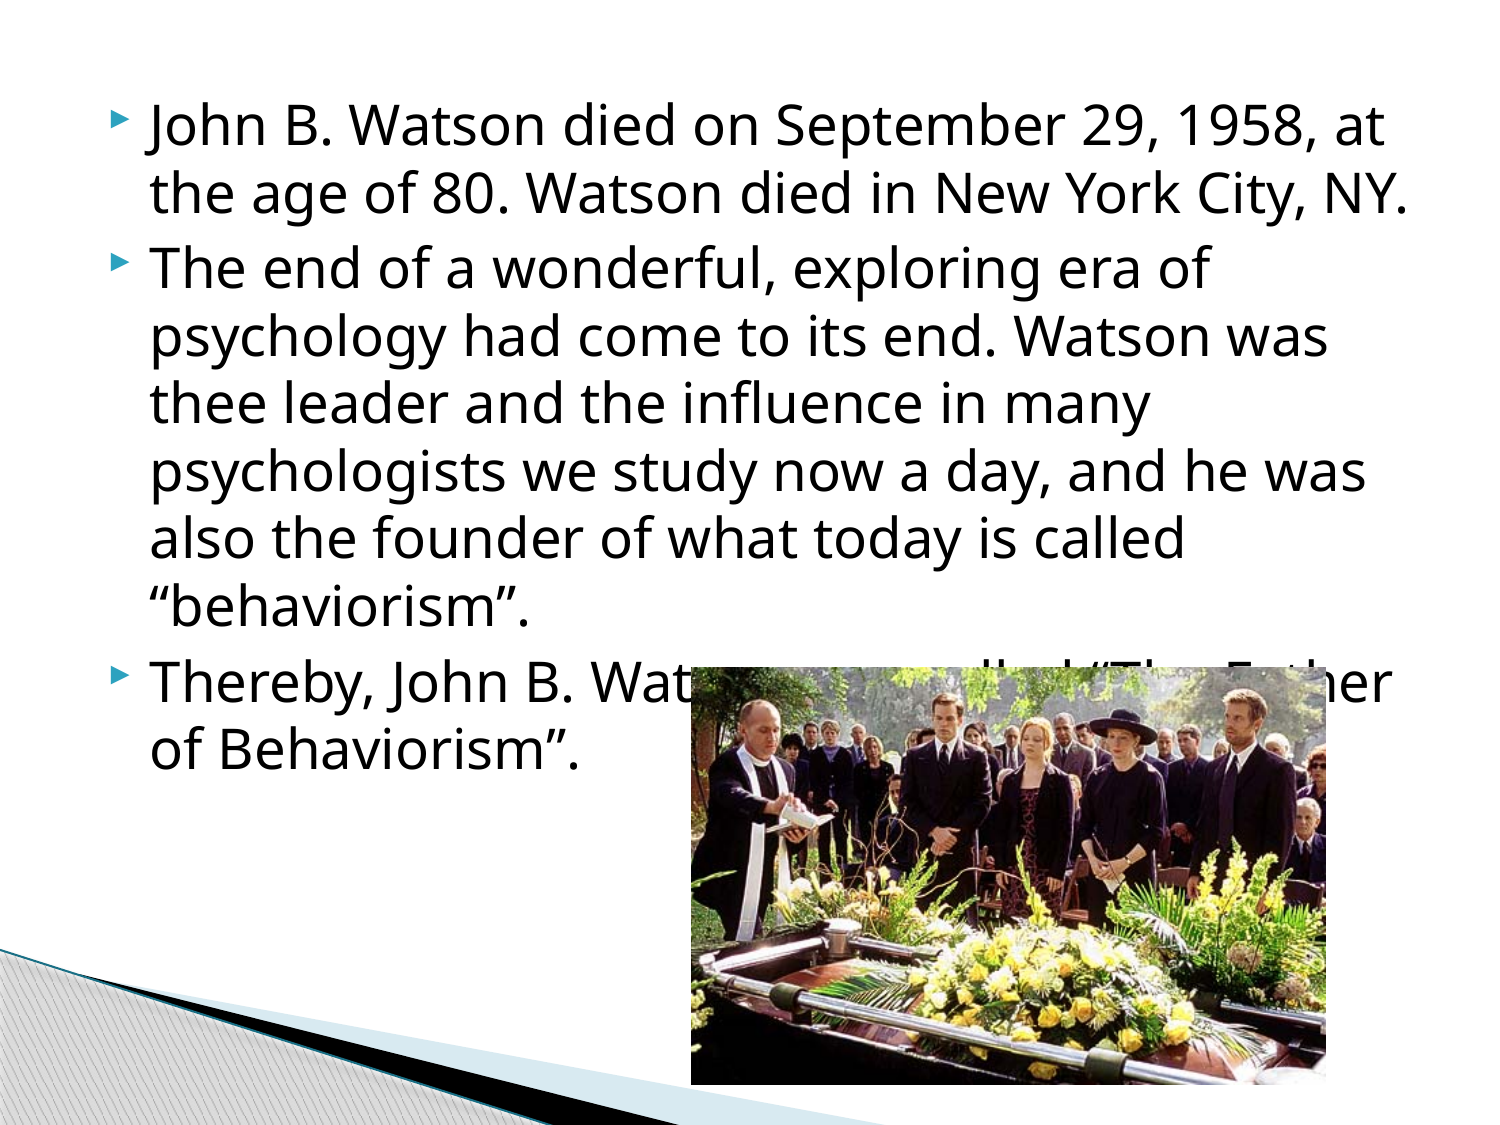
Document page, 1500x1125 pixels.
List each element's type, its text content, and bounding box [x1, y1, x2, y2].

picture [691, 667, 1326, 1086]
list John B. Watson died on September 29, 1958, at the age of 80. Watson died in New York City, NY. The end of a wonderful, exploring era of psychology had come to its end. Watson was thee leader and the influence in many psychologists we study now a day, and he was also the founder of what today is called “behaviorism”. Thereby, John B. Watson was called “The Father of Behaviorism”. [75, 82, 1425, 1020]
